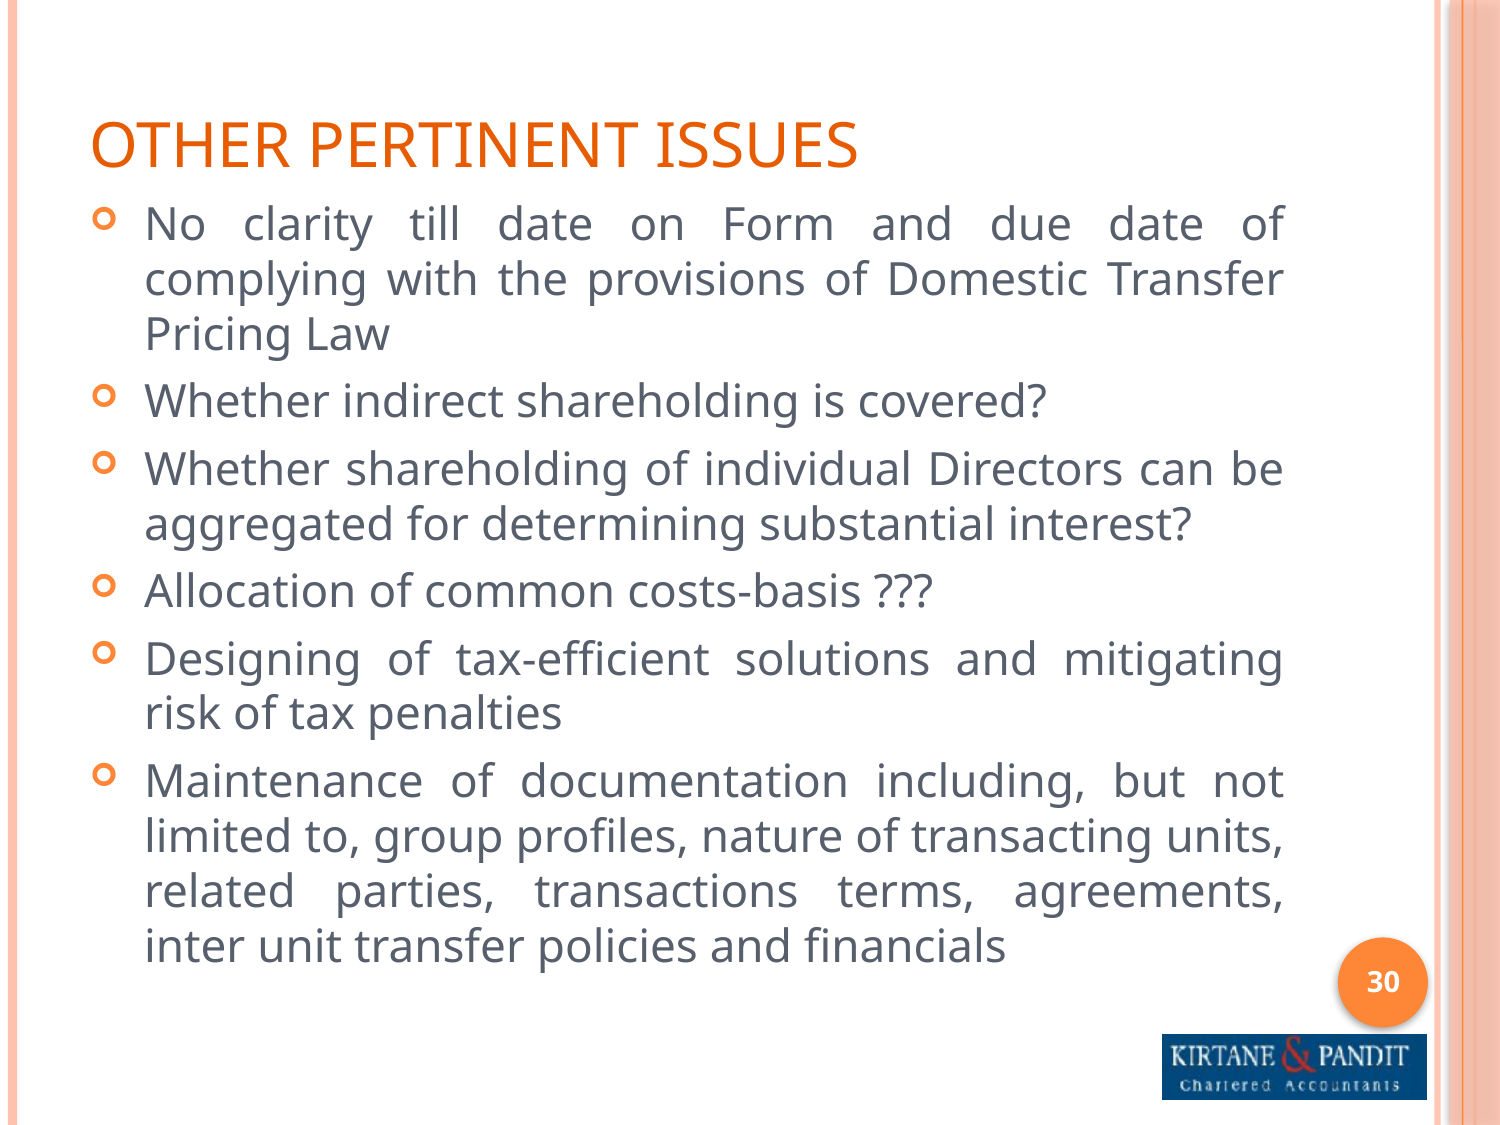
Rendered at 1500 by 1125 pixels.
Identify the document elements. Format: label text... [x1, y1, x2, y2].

text_box Other Pertinent Issues [75, 45, 1300, 188]
footer [825, 950, 1425, 1098]
slide_number 30 [1333, 940, 1434, 1027]
list No clarity till date on Form and due date of complying with the provisions of Domestic Transfer Pricing Law Whether indirect shareholding is covered? Whether shareholding of individual Directors can be aggregated for determining substantial interest? Allocation of common costs-basis ??? Designing of tax-efficient solutions and mitigating risk of tax penalties Maintenance of documentation including, but not limited to, group profiles, nature of transacting units, related parties, transactions terms, agreements, inter unit transfer policies and financials [75, 188, 1300, 1062]
picture [1162, 1034, 1427, 1100]
